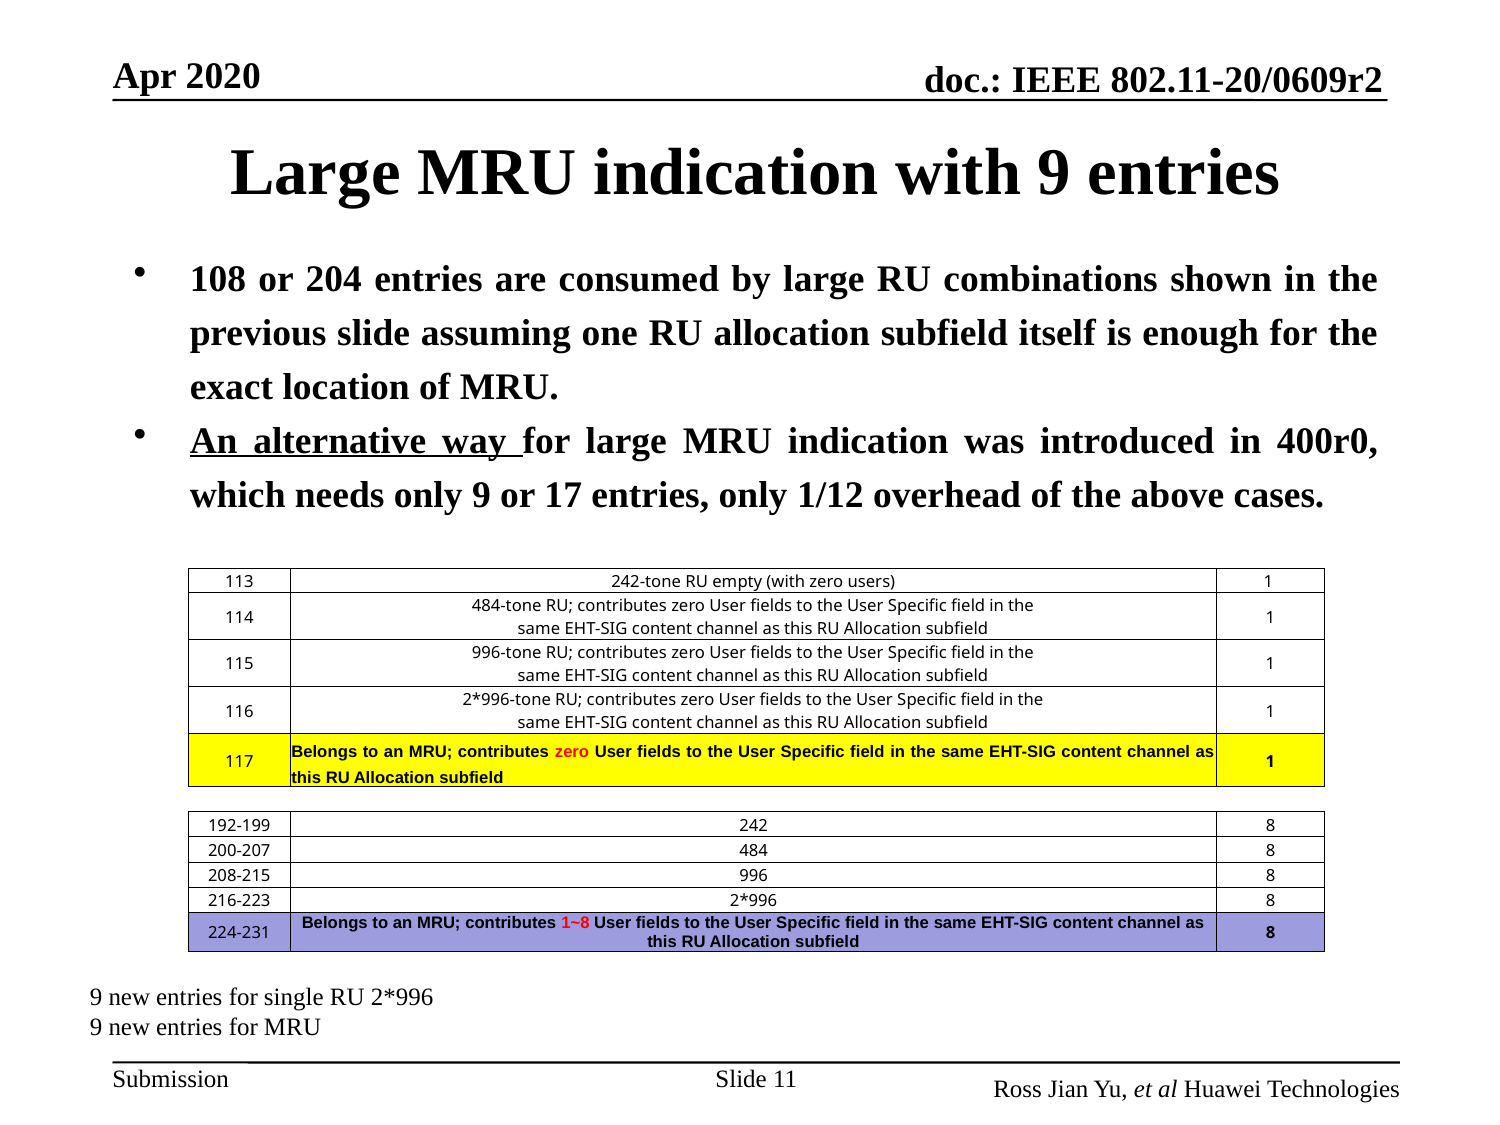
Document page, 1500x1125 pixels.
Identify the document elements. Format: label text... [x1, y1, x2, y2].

text_box 108 or 204 entries are consumed by large RU combinations shown in the previous slide assuming one RU allocation subfield itself is enough for the exact location of MRU. An alternative way for large MRU indication was introduced in 400r0, which needs only 9 or 17 entries, only 1/12 overhead of the above cases. [118, 237, 1394, 900]
table_header 242-tone RU empty (with zero users) [291, 569, 1216, 592]
table_cell 8 [1217, 913, 1324, 951]
table_cell 2*996 [291, 888, 1216, 912]
table_cell 484-tone RU; contributes zero User fields to the User Specific field in the same EHT-SIG content channel as this RU Allocation subfield [291, 593, 1216, 639]
table_cell Belongs to an MRU; contributes 1~8 User fields to the User Specific field in the same EHT-SIG content channel as this RU Allocation subfield [291, 913, 1216, 951]
table_cell 2*996-tone RU; contributes zero User fields to the User Specific field in the same EHT-SIG content channel as this RU Allocation subfield [291, 687, 1216, 733]
slide_number Slide 11 [712, 1061, 800, 1093]
table_cell 116 [189, 687, 290, 733]
table_header 8 [1217, 812, 1324, 836]
table_header 1 [1217, 569, 1324, 592]
table_cell 996 [291, 863, 1216, 887]
table_cell 200-207 [189, 837, 290, 862]
table_cell 8 [1217, 863, 1324, 887]
table_cell 224-231 [189, 913, 290, 951]
table_cell Belongs to an MRU; contributes zero User fields to the User Specific field in the same EHT-SIG content channel as this RU Allocation subfield [291, 734, 1216, 786]
table_cell 208-215 [189, 863, 290, 887]
table_cell 484 [291, 837, 1216, 862]
table_cell 1 [1217, 687, 1324, 733]
table_header 242 [291, 812, 1216, 836]
table_cell 8 [1217, 888, 1324, 912]
table_cell 216-223 [189, 888, 290, 912]
table_cell 1 [1217, 593, 1324, 639]
table_cell 114 [189, 593, 290, 639]
table_cell 1 [1217, 640, 1324, 686]
text_box 9 new entries for single RU 2*996 9 new entries for MRU [74, 973, 463, 1048]
table_cell 117 [189, 734, 290, 786]
table_cell 8 [1217, 837, 1324, 862]
table_cell 996-tone RU; contributes zero User fields to the User Specific field in the same EHT-SIG content channel as this RU Allocation subfield [291, 640, 1216, 686]
table_cell 1 [1217, 734, 1324, 786]
table_header 113 [189, 569, 290, 592]
table_cell 115 [189, 640, 290, 686]
title Large MRU indication with 9 entries [99, 123, 1413, 212]
table_header 192-199 [189, 812, 290, 836]
